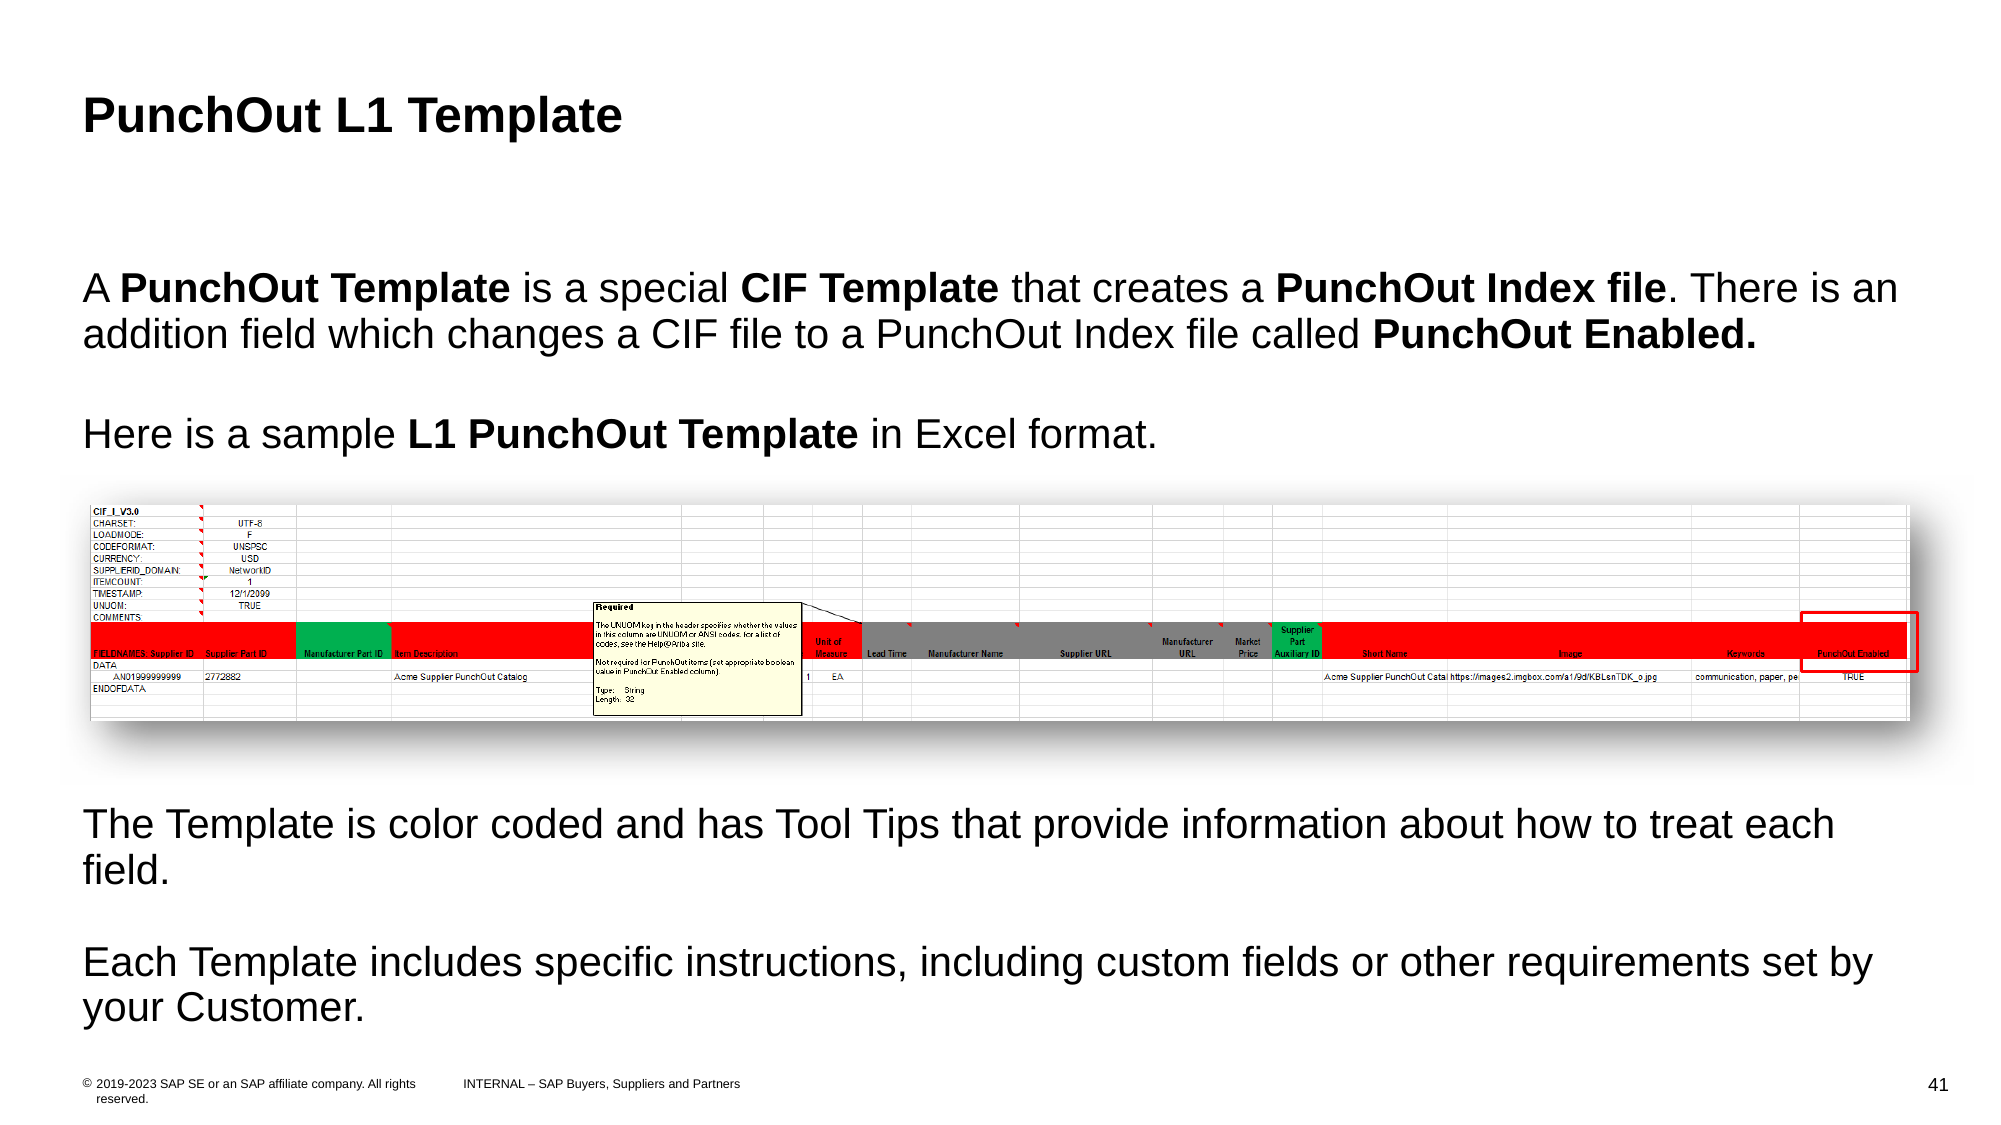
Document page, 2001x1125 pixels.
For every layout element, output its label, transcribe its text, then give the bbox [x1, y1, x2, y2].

picture [90, 505, 1910, 722]
text_box A PunchOut Template is a special CIF Template that creates a PunchOut Index file. There is an addition field which changes a CIF file to a PunchOut Index file called PunchOut Enabled. Here is a sample L1 PunchOut Template in Excel format. The Template is color coded and has Tool Tips that provide information about how to treat each field. Each Template includes specific instructions, including custom fields or other requirements set by your Customer. [82, 265, 1918, 514]
title PunchOut L1 Template [82, 82, 1918, 144]
